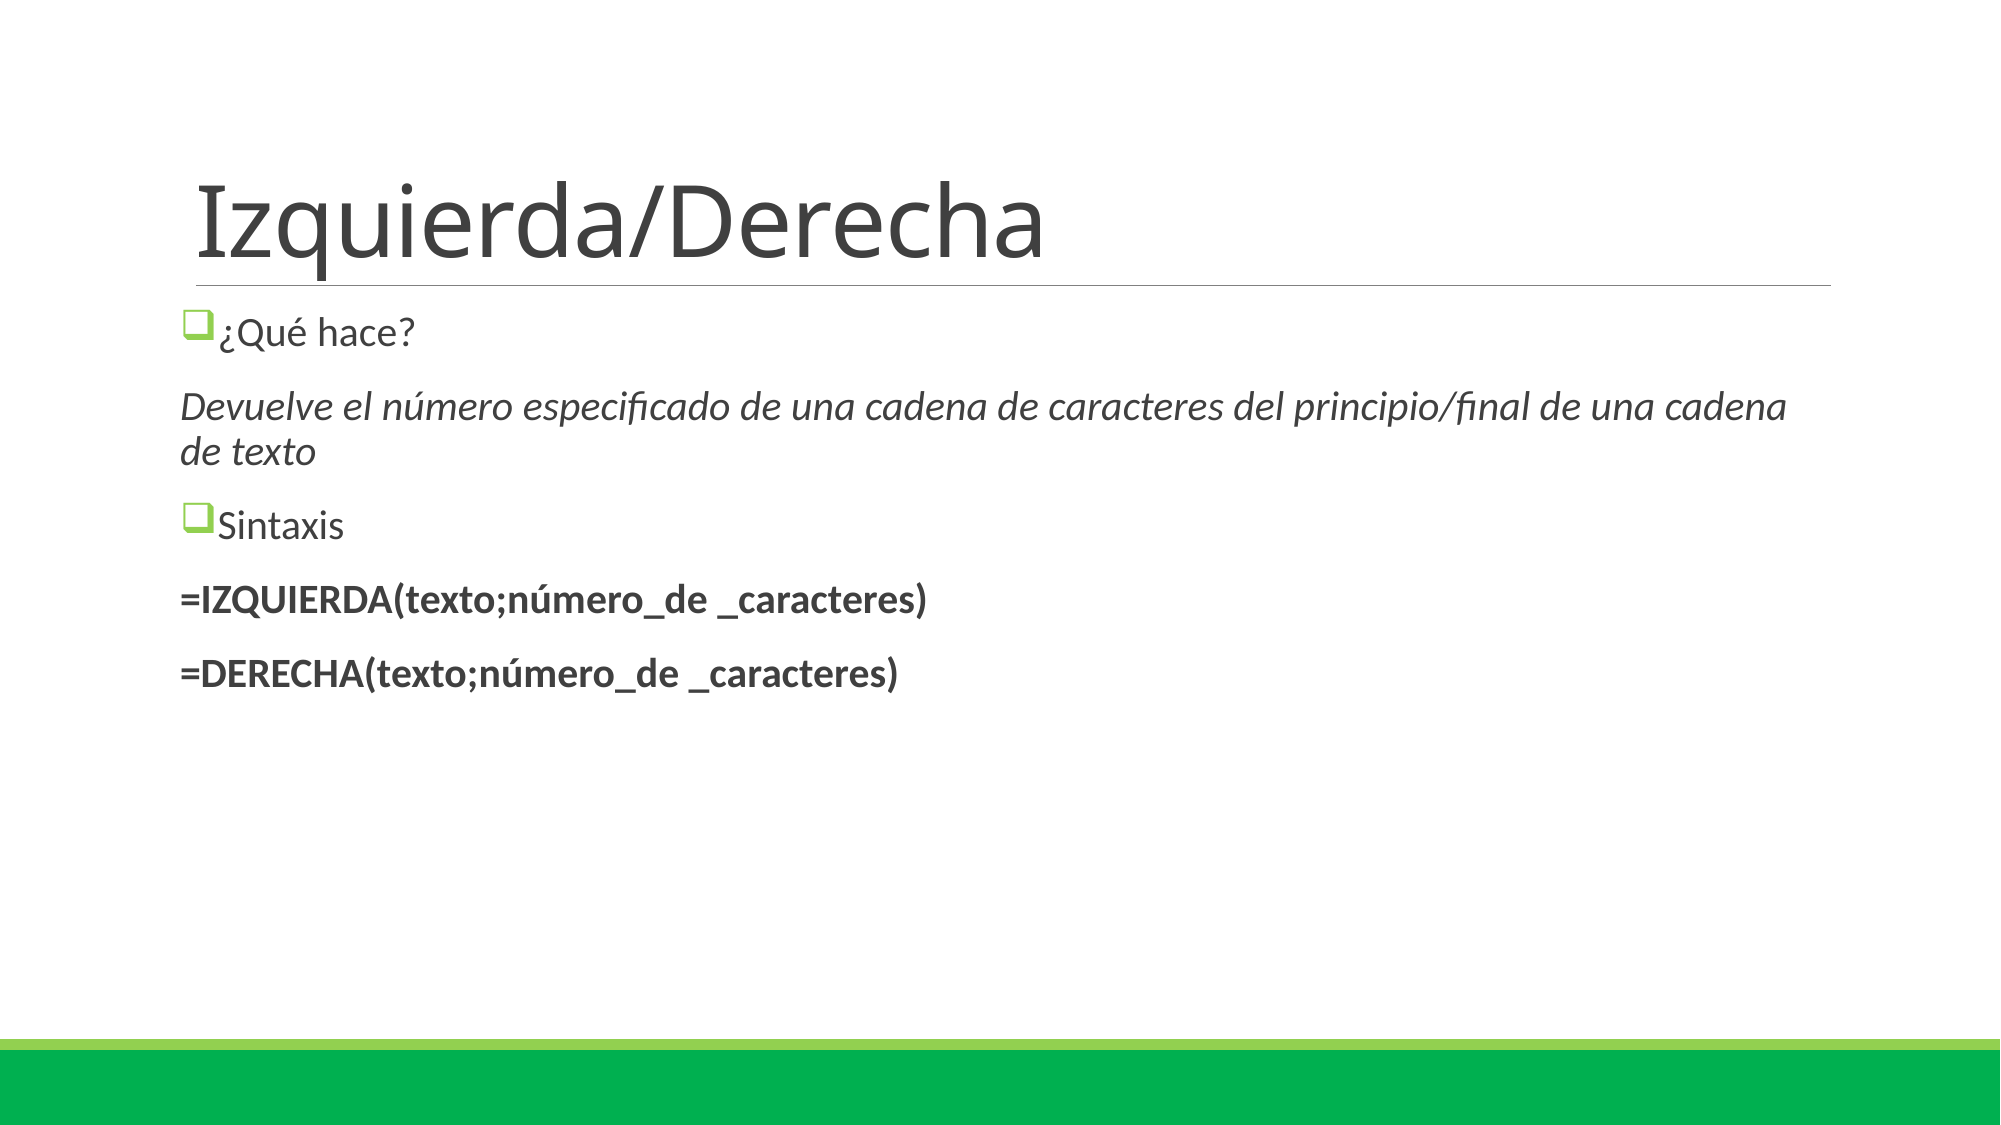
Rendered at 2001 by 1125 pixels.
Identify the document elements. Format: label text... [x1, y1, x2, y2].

list ¿Qué hace? Devuelve el número especificado de una cadena de caracteres del principio/final de una cadena de texto Sintaxis =IZQUIERDA(texto;número_de _caracteres) =DERECHA(texto;número_de _caracteres) [180, 302, 1830, 963]
title Izquierda/Derecha [180, 47, 1830, 285]
